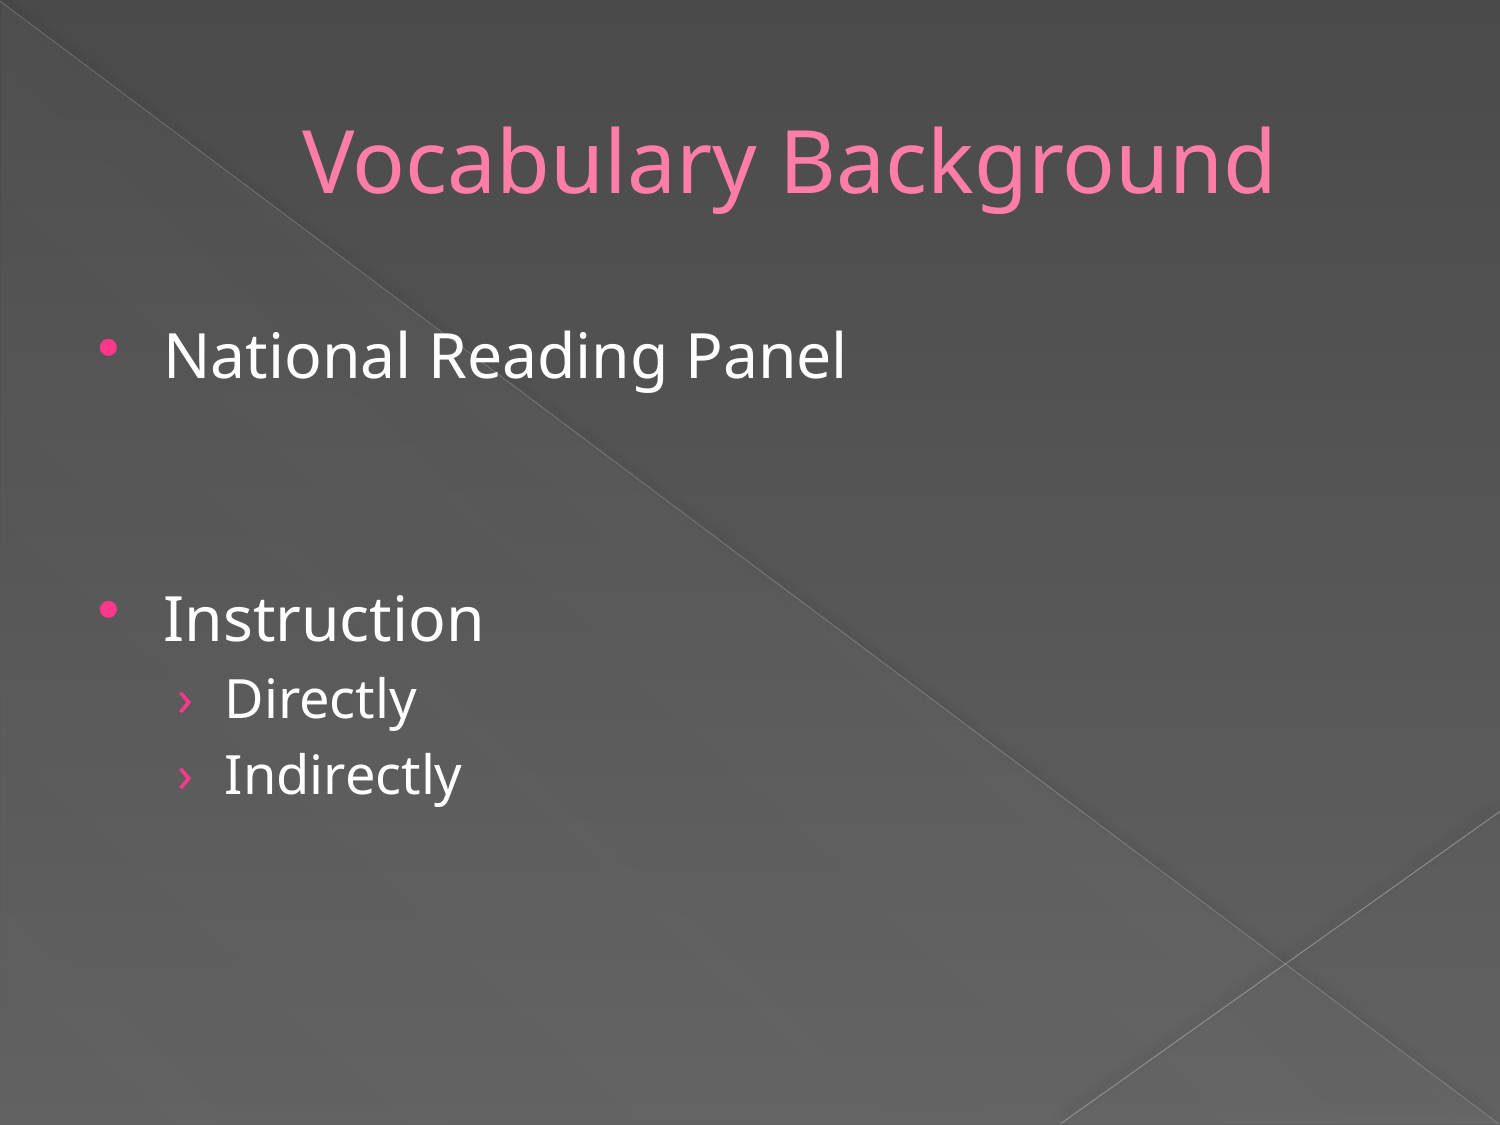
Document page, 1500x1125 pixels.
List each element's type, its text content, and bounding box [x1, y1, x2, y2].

list National Reading Panel Instruction Directly Indirectly [75, 308, 1425, 1059]
title Vocabulary Background [75, 43, 1425, 274]
